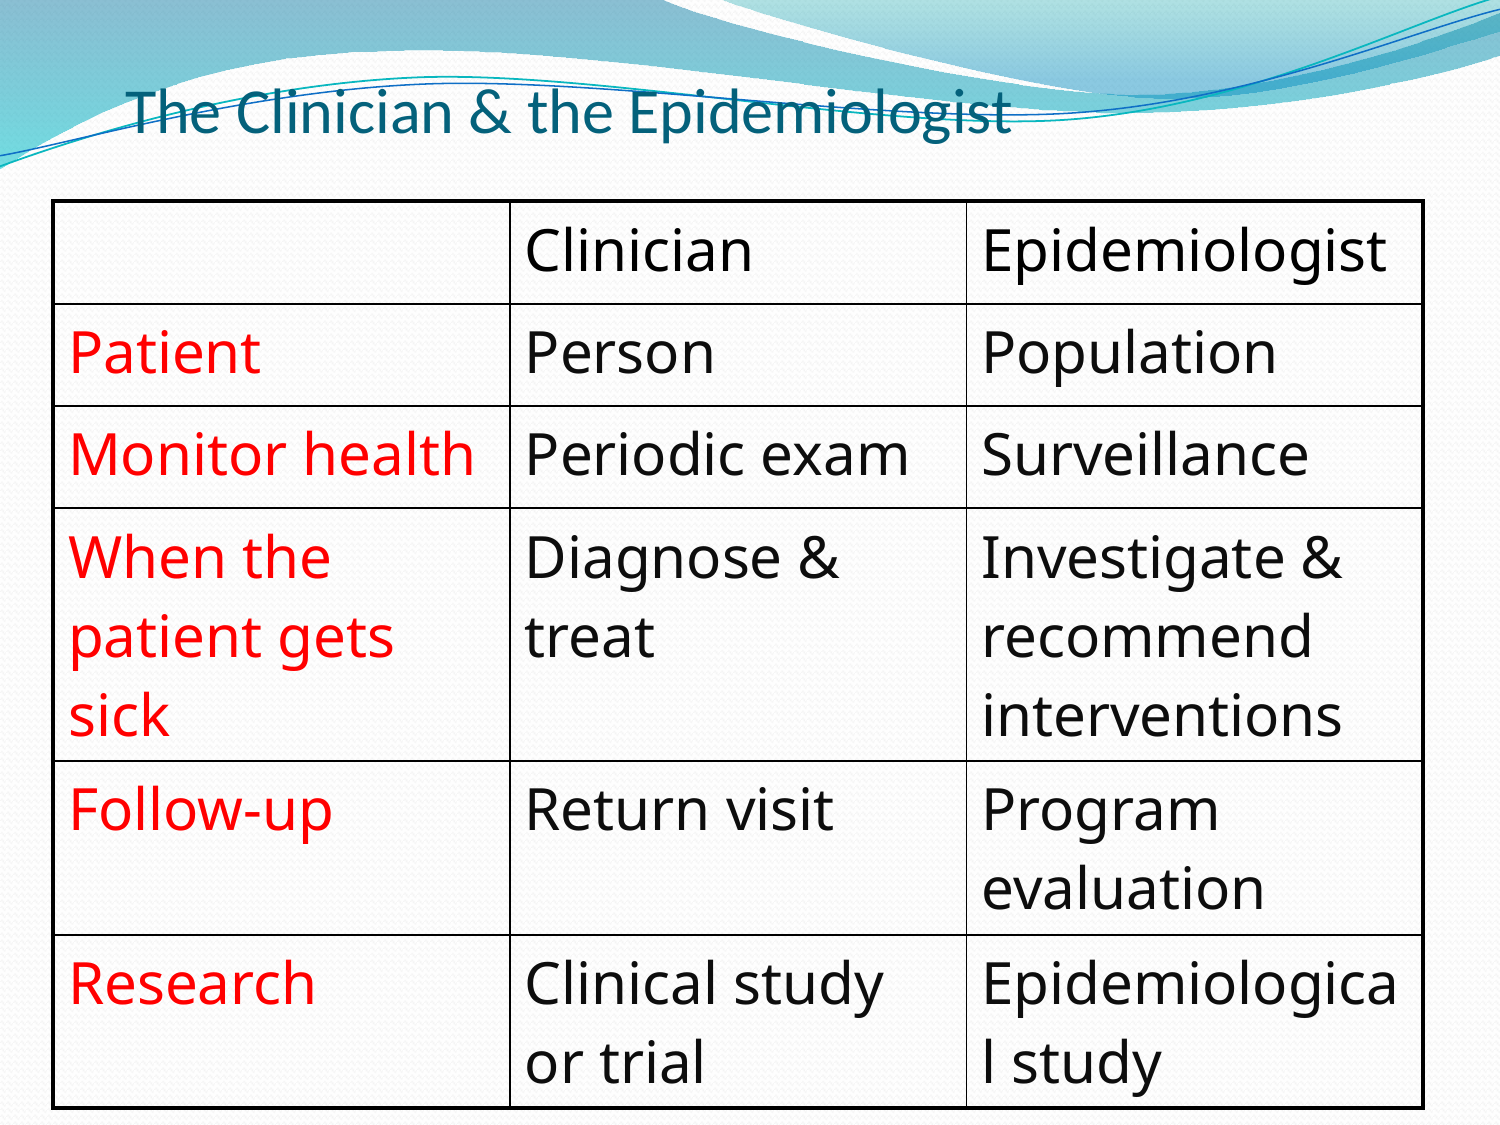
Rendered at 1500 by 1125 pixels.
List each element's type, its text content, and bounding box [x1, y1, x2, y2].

table_cell Research [55, 936, 509, 1106]
title The Clinician & the Epidemiologist [125, 78, 1404, 150]
table_cell Epidemiological study [967, 936, 1421, 1106]
table_cell Clinical study or trial [511, 936, 966, 1106]
table_cell Periodic exam [511, 407, 966, 507]
table_cell Monitor health [55, 407, 509, 507]
table_cell Follow-up [55, 762, 509, 934]
table_cell Population [967, 305, 1421, 405]
table_header Epidemiologist [967, 203, 1421, 303]
table_cell Return visit [511, 762, 966, 934]
table_cell Person [511, 305, 966, 405]
table_header Clinician [511, 203, 966, 303]
table_header [55, 203, 509, 303]
table_cell Surveillance [967, 407, 1421, 507]
table_cell Program evaluation [967, 762, 1421, 934]
table_cell Patient [55, 305, 509, 405]
table_cell When the patient gets sick [55, 509, 509, 760]
table_cell Investigate & recommend interventions [967, 509, 1421, 760]
table_cell Diagnose & treat [511, 509, 966, 760]
